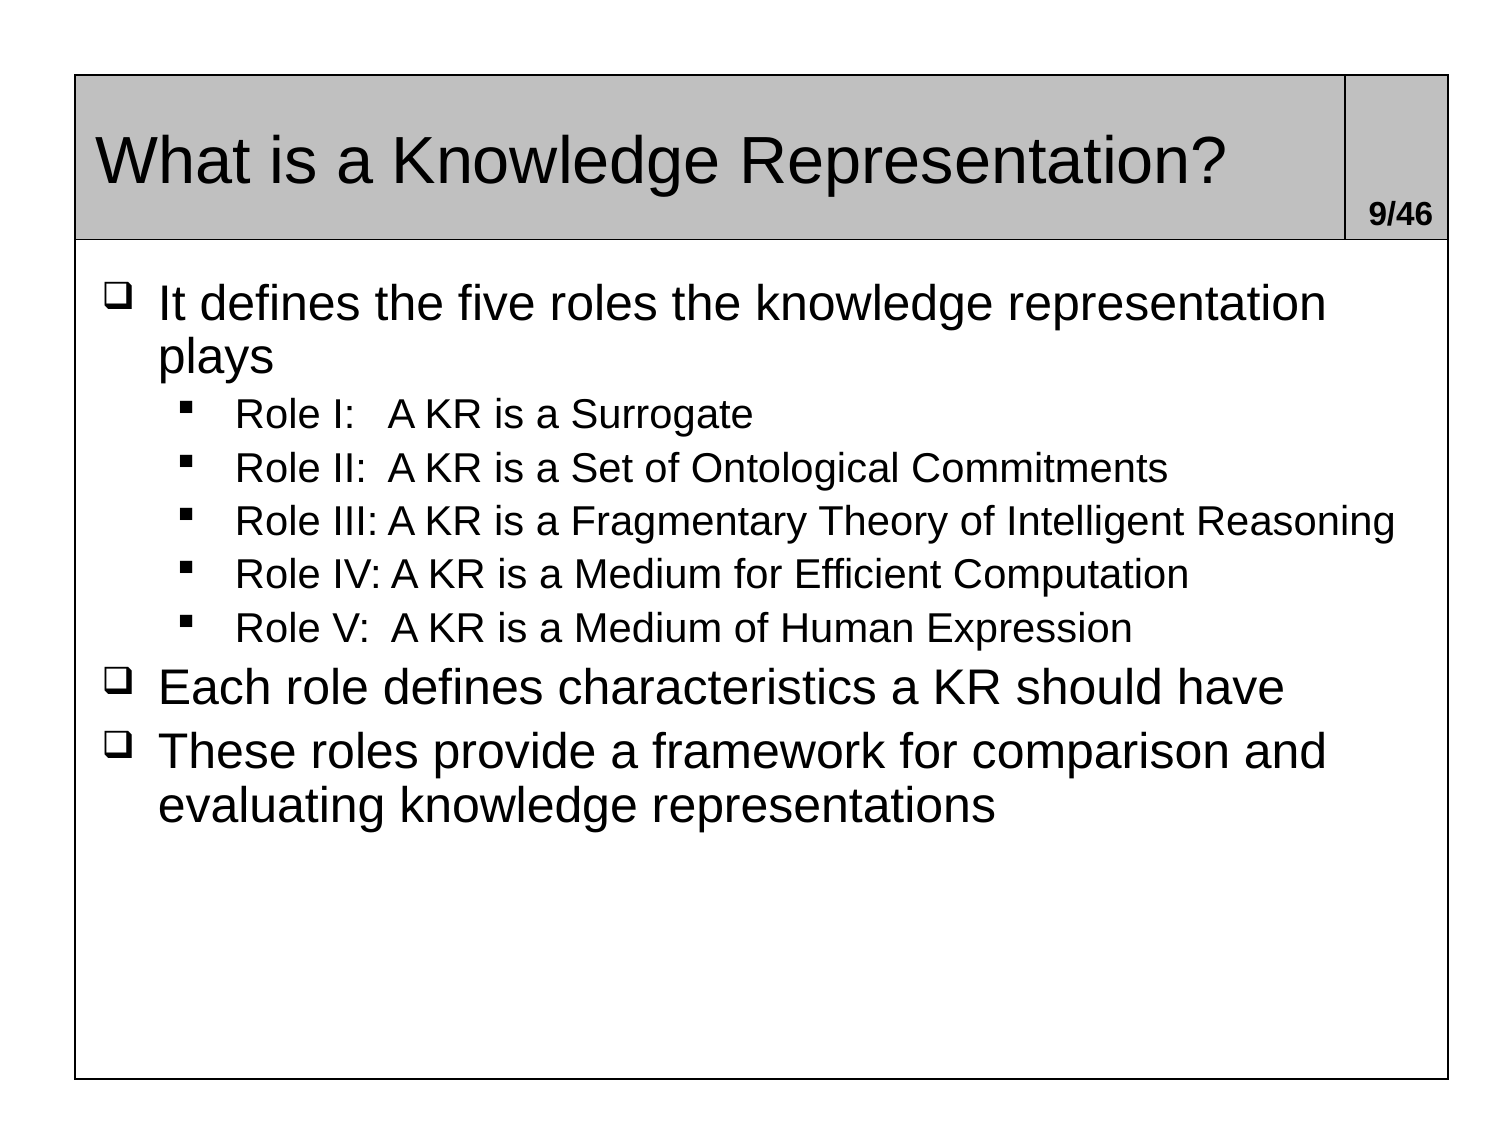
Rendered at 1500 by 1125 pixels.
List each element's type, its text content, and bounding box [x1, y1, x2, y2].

list It defines the five roles the knowledge representation plays Role I: A KR is a Surrogate Role II: A KR is a Set of Ontological Commitments Role III: A KR is a Fragmentary Theory of Intelligent Reasoning Role IV: A KR is a Medium for Efficient Computation Role V: A KR is a Medium of Human Expression Each role defines characteristics a KR should have These roles provide a framework for comparison and evaluating knowledge representations [74, 239, 1449, 1080]
slide_number 9/46 [1346, 74, 1449, 239]
title What is a Knowledge Representation? [74, 74, 1346, 239]
